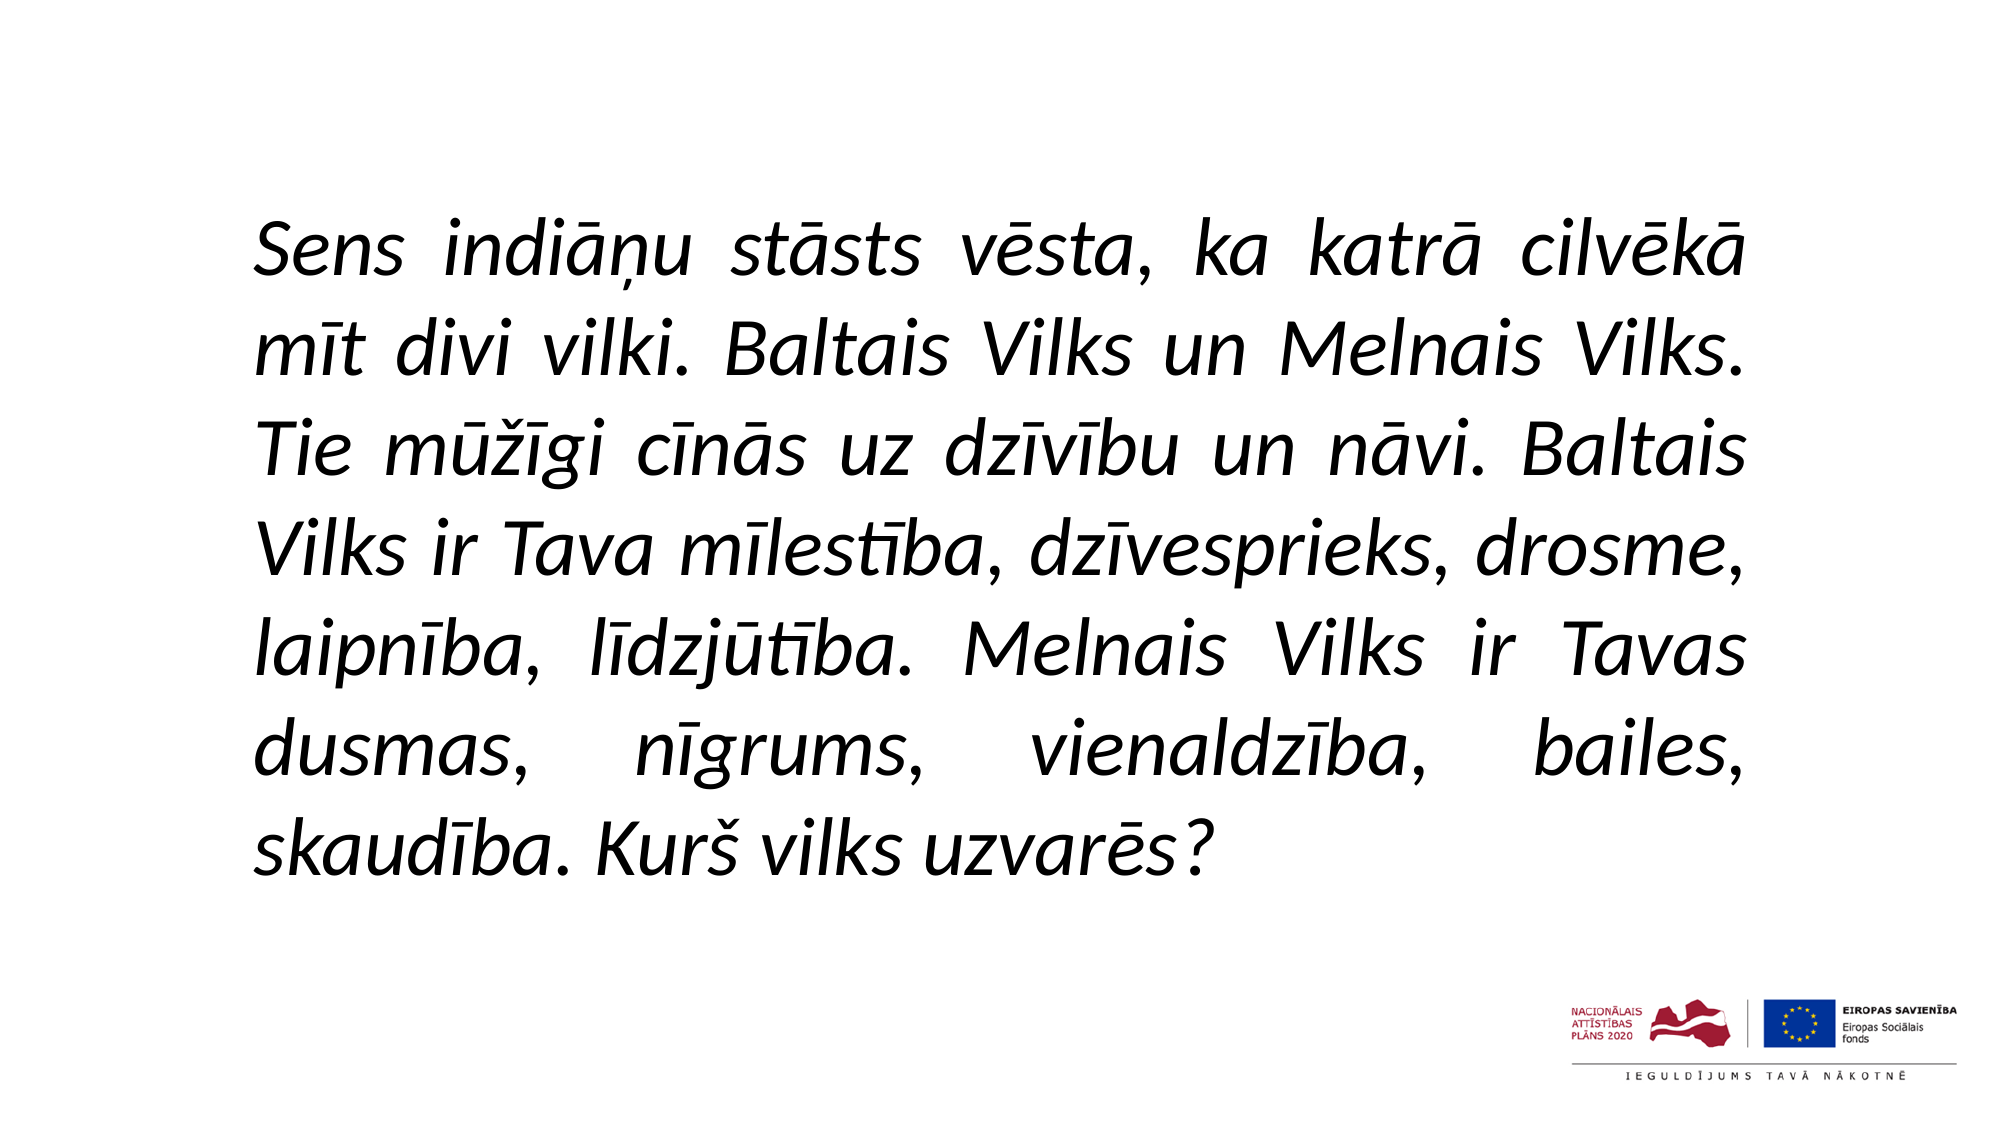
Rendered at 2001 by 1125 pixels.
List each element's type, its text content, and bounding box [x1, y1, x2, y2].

text_box Sens indiāņu stāsts vēsta, ka katrā cilvēkā mīt divi vilki. Baltais Vilks un Melnais Vilks. Tie mūžīgi cīnās uz dzīvību un nāvi. Baltais Vilks ir Tava mīlestība, dzīvesprieks, drosme, laipnība, līdzjūtība. Melnais Vilks ir Tavas dusmas, nīgrums, vienaldzība, bailes, skaudība. Kurš vilks uzvarēs? [239, 84, 1766, 900]
picture [1563, 996, 1968, 1085]
